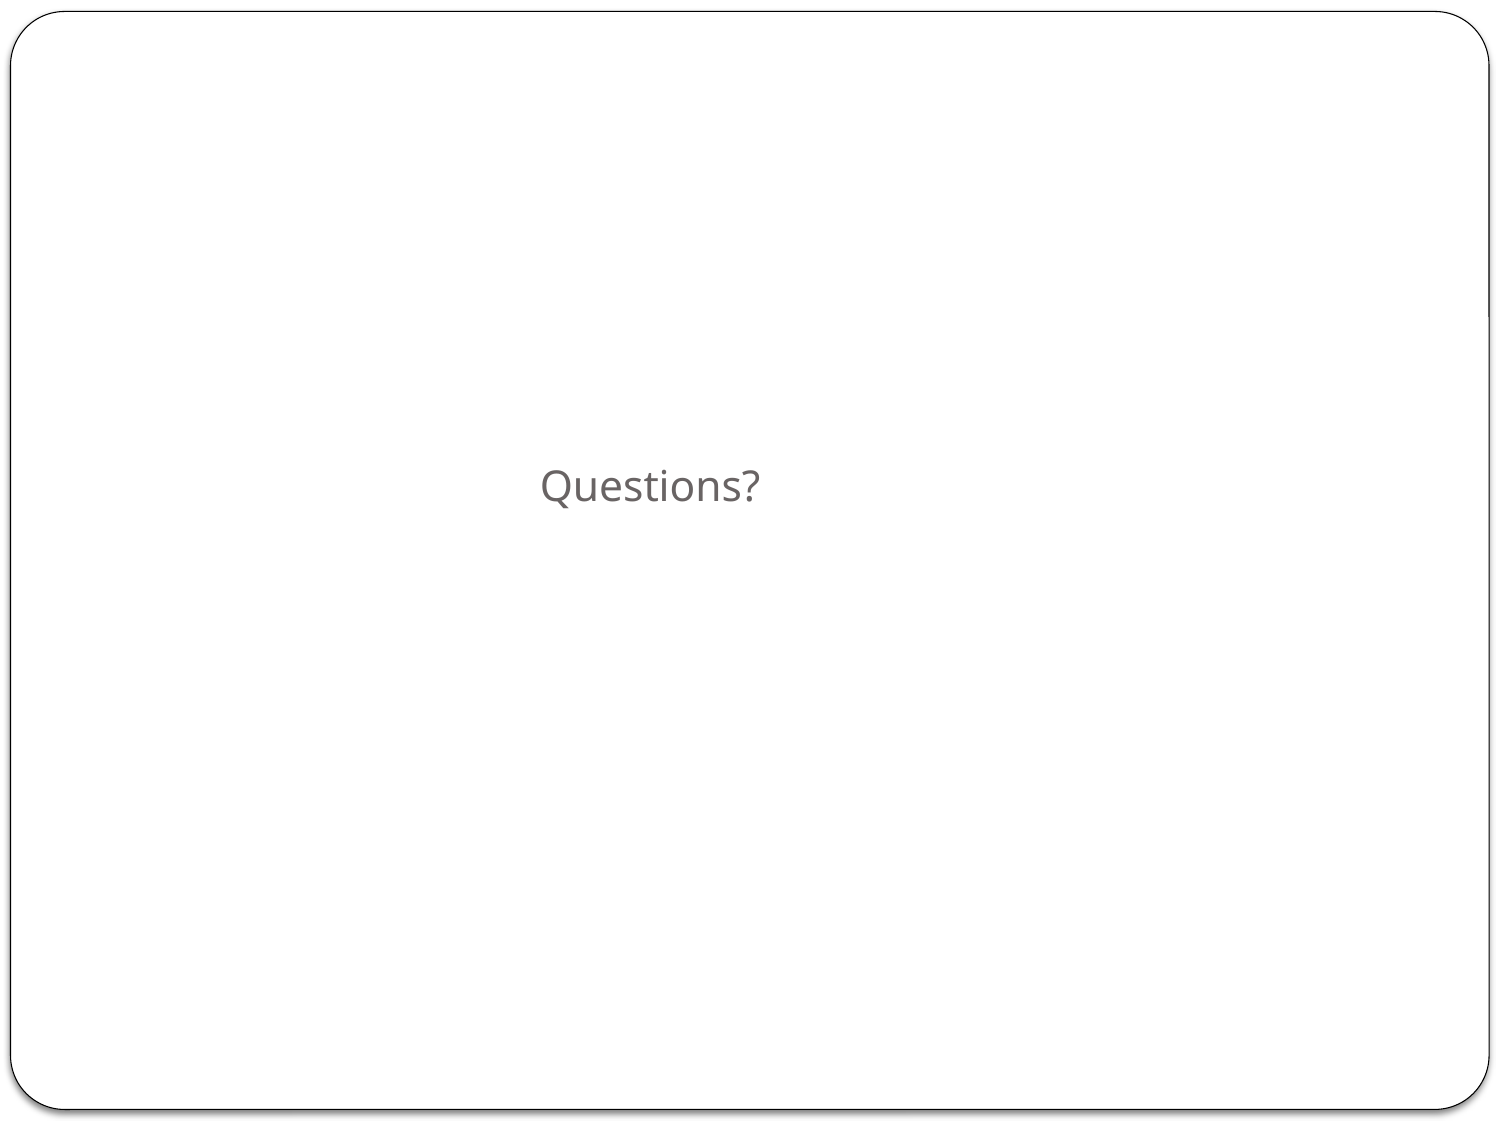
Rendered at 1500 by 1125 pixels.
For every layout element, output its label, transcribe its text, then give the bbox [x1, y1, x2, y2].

title Questions? [525, 450, 938, 525]
